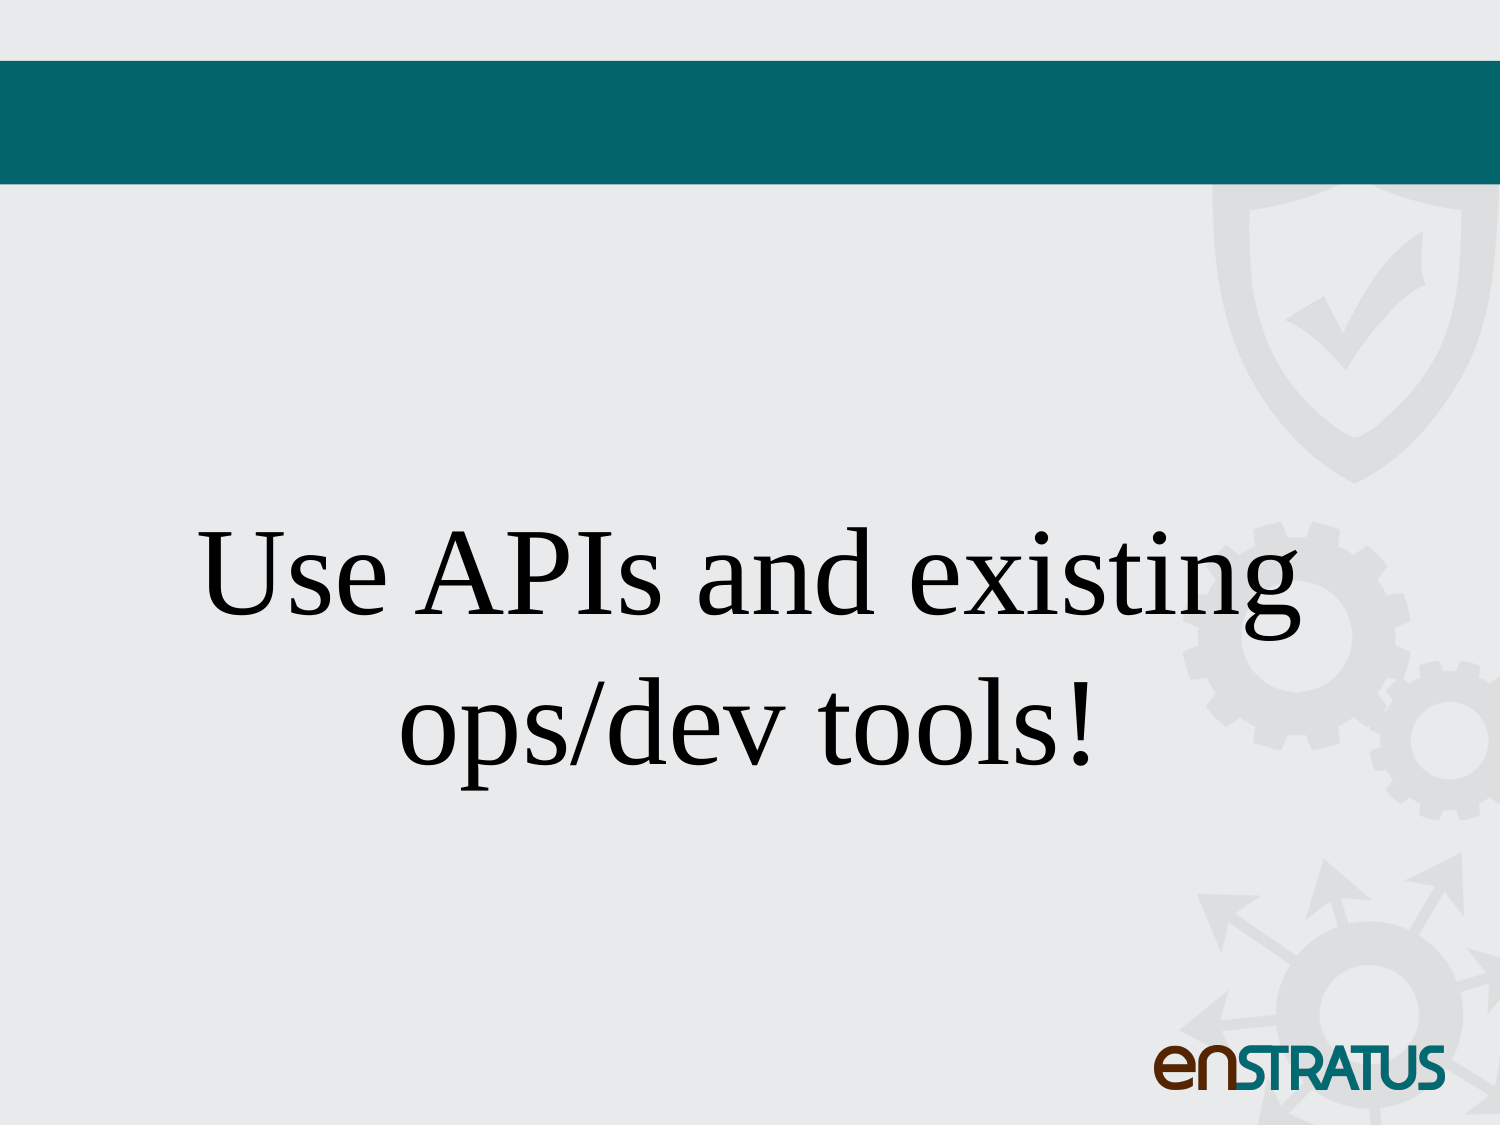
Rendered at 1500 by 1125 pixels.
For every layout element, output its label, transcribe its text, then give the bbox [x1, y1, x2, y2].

picture [0, 0, 1500, 60]
picture [0, 185, 1500, 1125]
list Use APIs and existing ops/dev tools! [65, 234, 1435, 1046]
